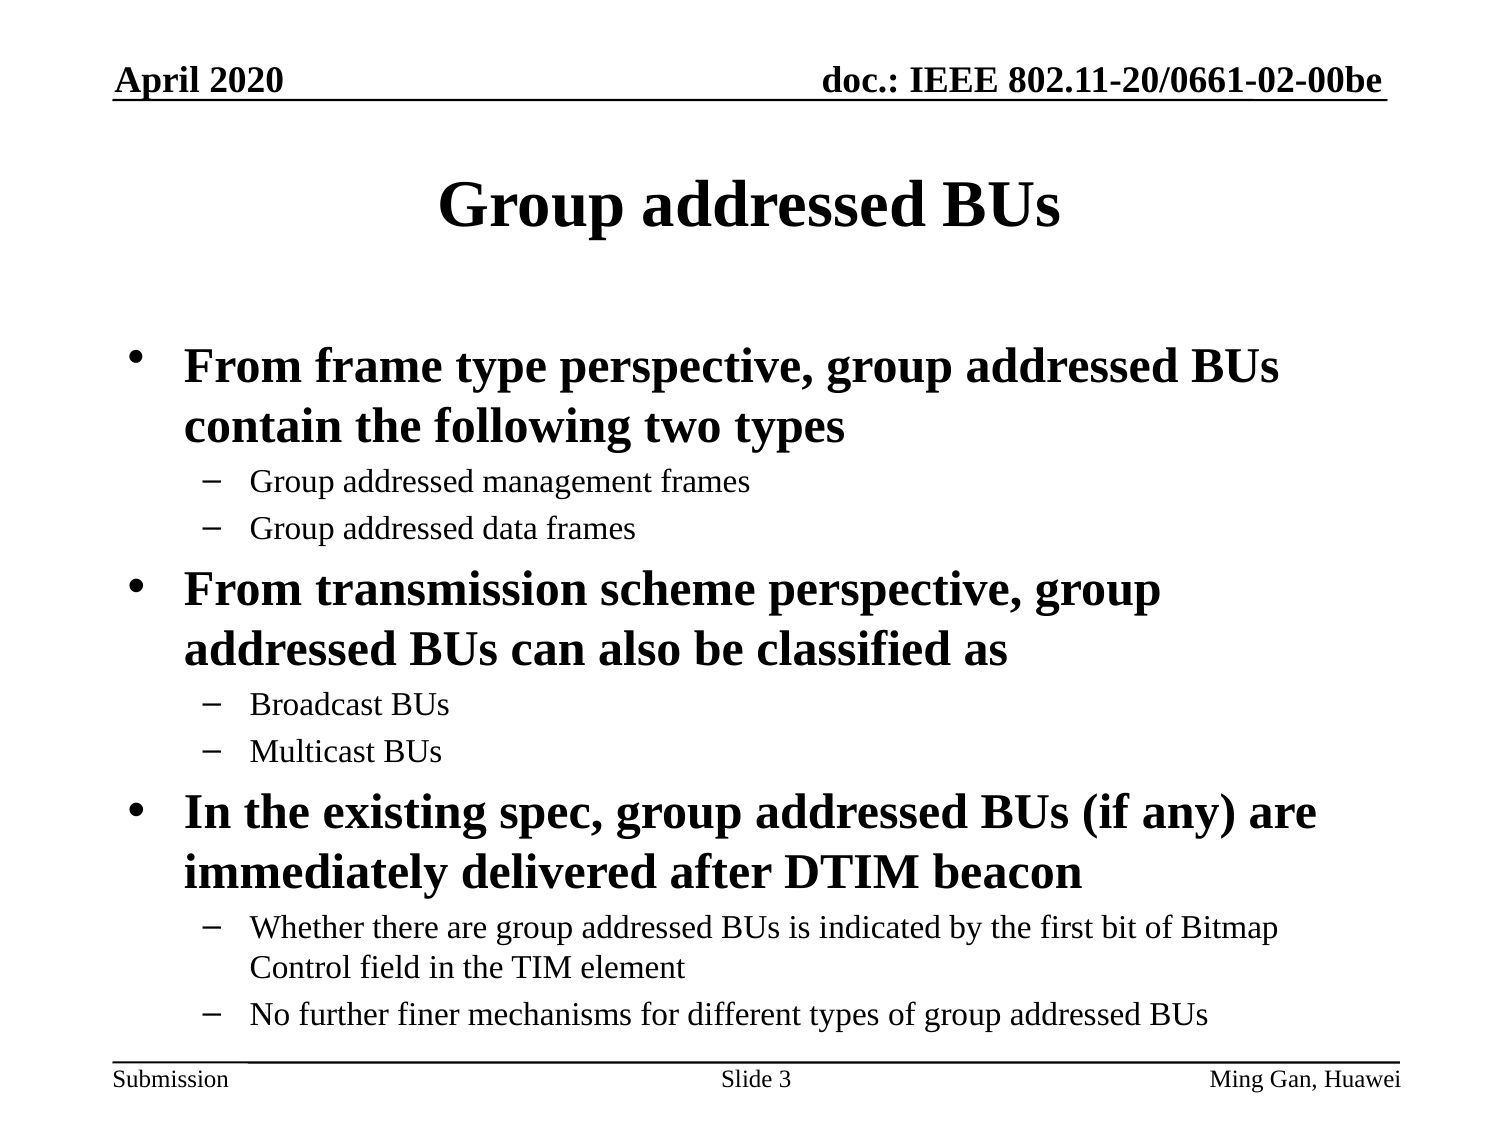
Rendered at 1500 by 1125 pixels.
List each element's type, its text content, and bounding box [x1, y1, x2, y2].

list From frame type perspective, group addressed BUs contain the following two types Group addressed management frames Group addressed data frames From transmission scheme perspective, group addressed BUs can also be classified as Broadcast BUs Multicast BUs In the existing spec, group addressed BUs (if any) are immediately delivered after DTIM beacon Whether there are group addressed BUs is indicated by the first bit of Bitmap Control field in the TIM element No further finer mechanisms for different types of group addressed BUs [112, 324, 1388, 1001]
footer Ming Gan, Huawei [1206, 1061, 1402, 1093]
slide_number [114, 54, 286, 101]
title Group addressed BUs [112, 112, 1388, 288]
slide_number Slide 3 [712, 1061, 800, 1093]
